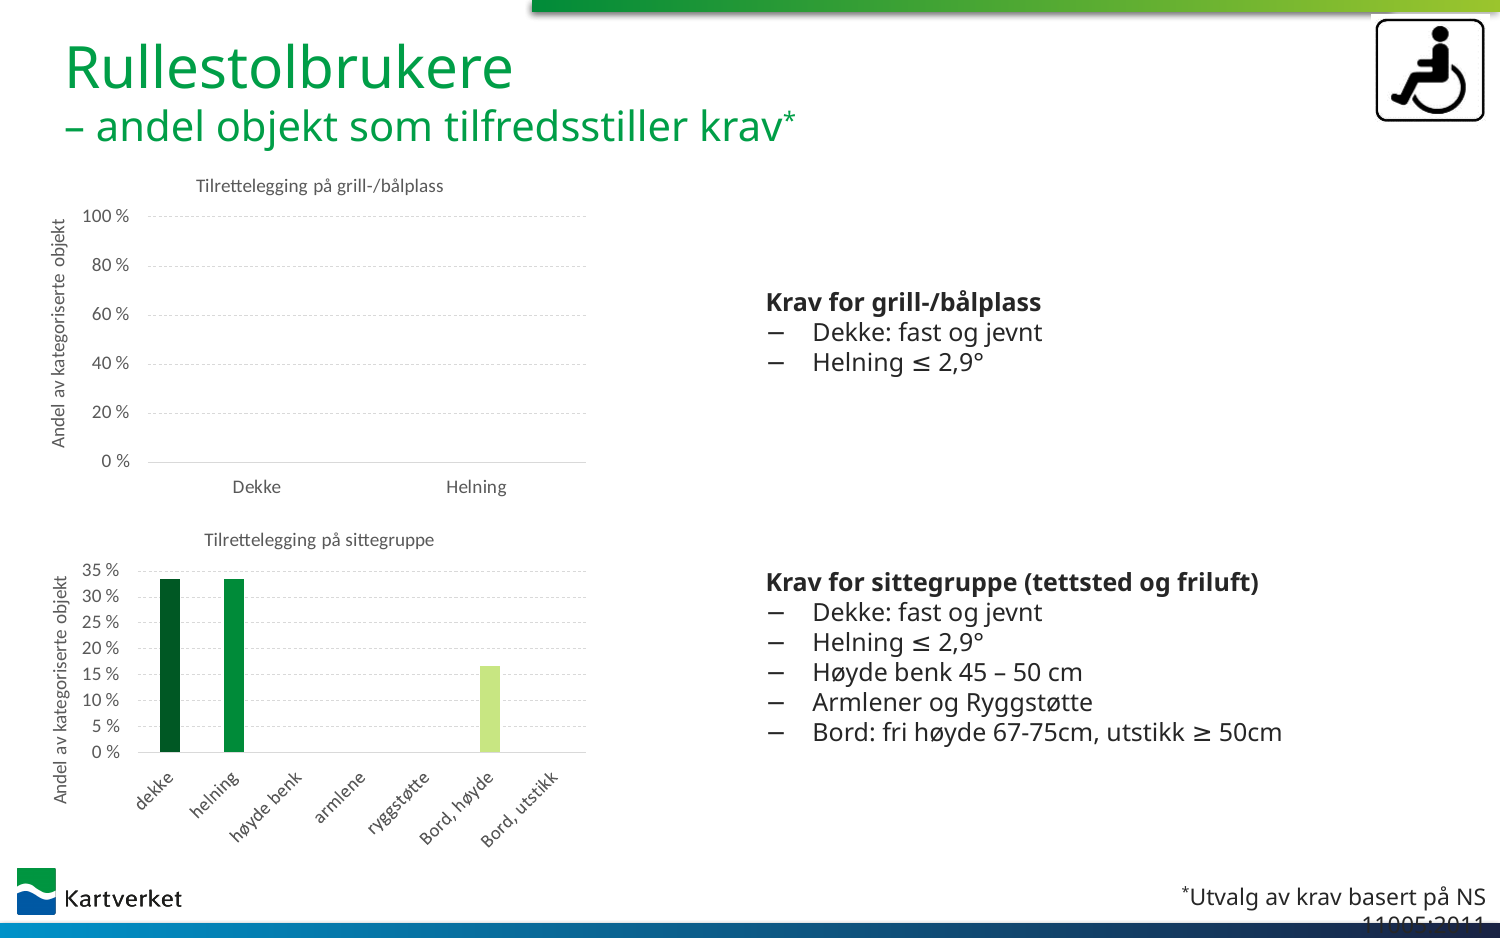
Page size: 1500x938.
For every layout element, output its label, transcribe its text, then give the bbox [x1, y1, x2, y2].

text_box Krav for sittegruppe (tettsted og friluft) Dekke: fast og jevnt Helning ≤ 2,9° Høyde benk 45 – 50 cm Armlener og Ryggstøtte Bord: fri høyde 67-75cm, utstikk ≥ 50cm [750, 559, 1500, 754]
text_box *Utvalg av krav basert på NS 11005:2011 [1068, 873, 1500, 938]
picture [1371, 13, 1491, 127]
picture [41, 166, 597, 505]
text_box Rullestolbrukere – andel objekt som tilfredsstiller krav* [49, 14, 1431, 158]
picture [41, 520, 597, 859]
text_box Krav for grill-/bålplass Dekke: fast og jevnt Helning ≤ 2,9° [750, 279, 1452, 384]
